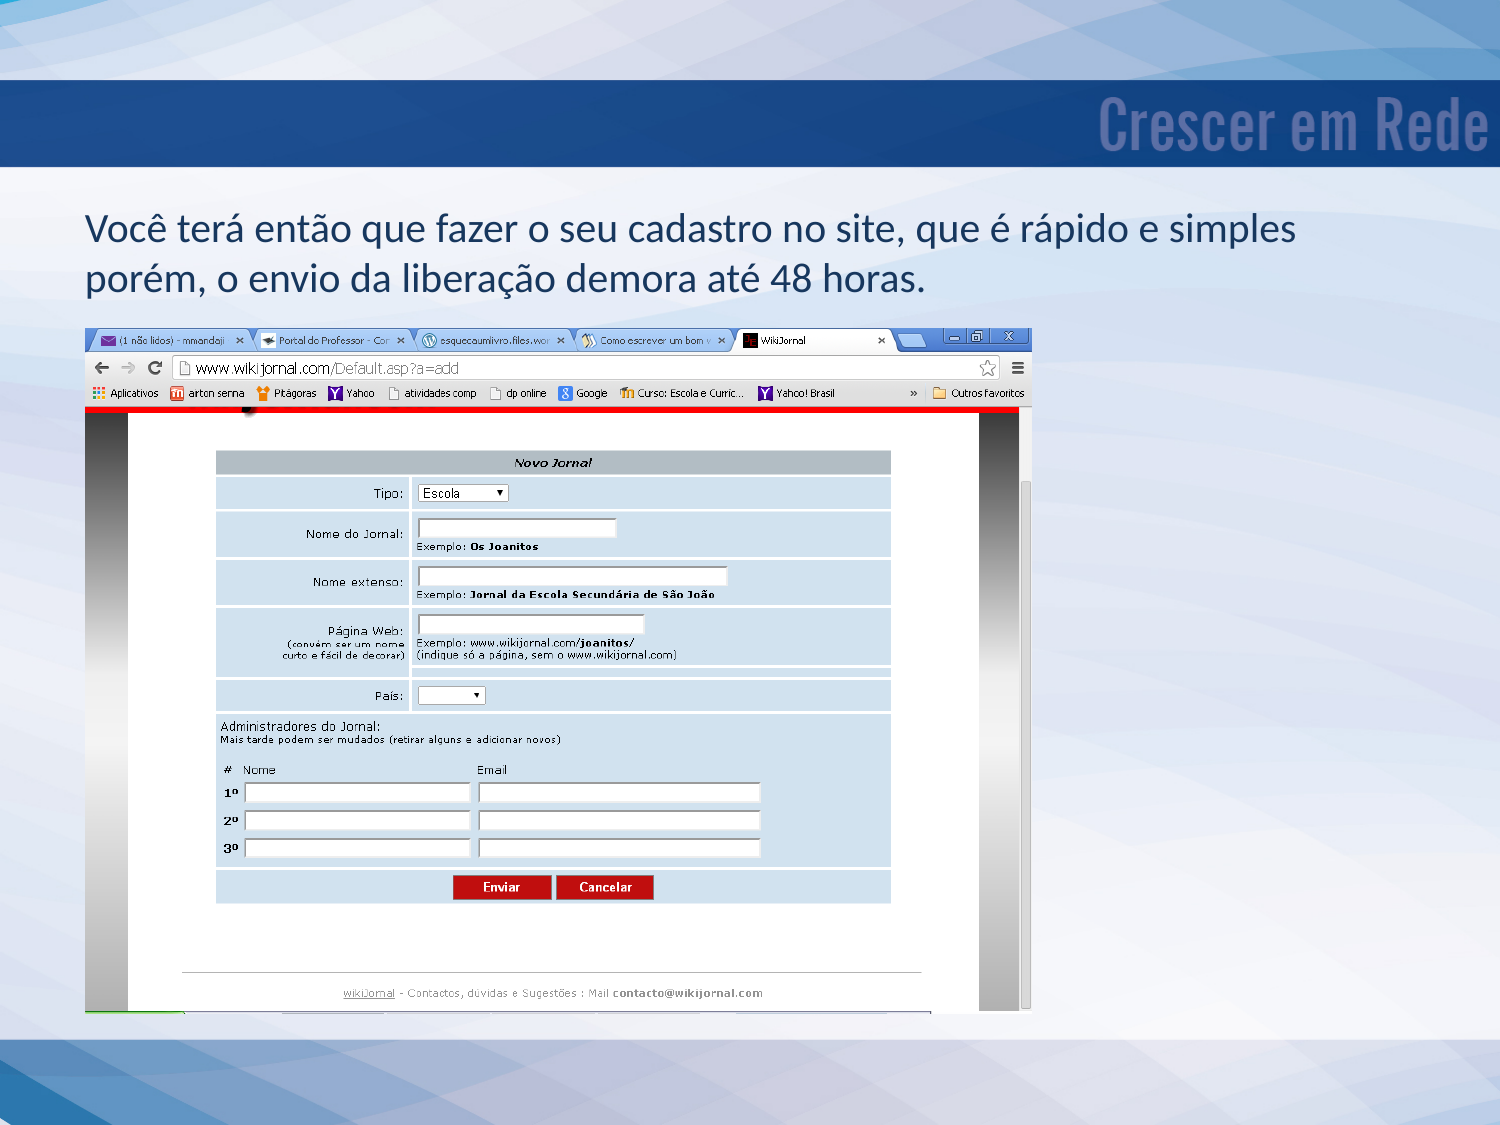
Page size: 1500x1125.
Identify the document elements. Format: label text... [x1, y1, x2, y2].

text_box Você terá então que fazer o seu cadastro no site, que é rápido e simples porém, o envio da liberação demora até 48 horas. [70, 192, 1348, 508]
picture [0, 0, 1500, 1125]
